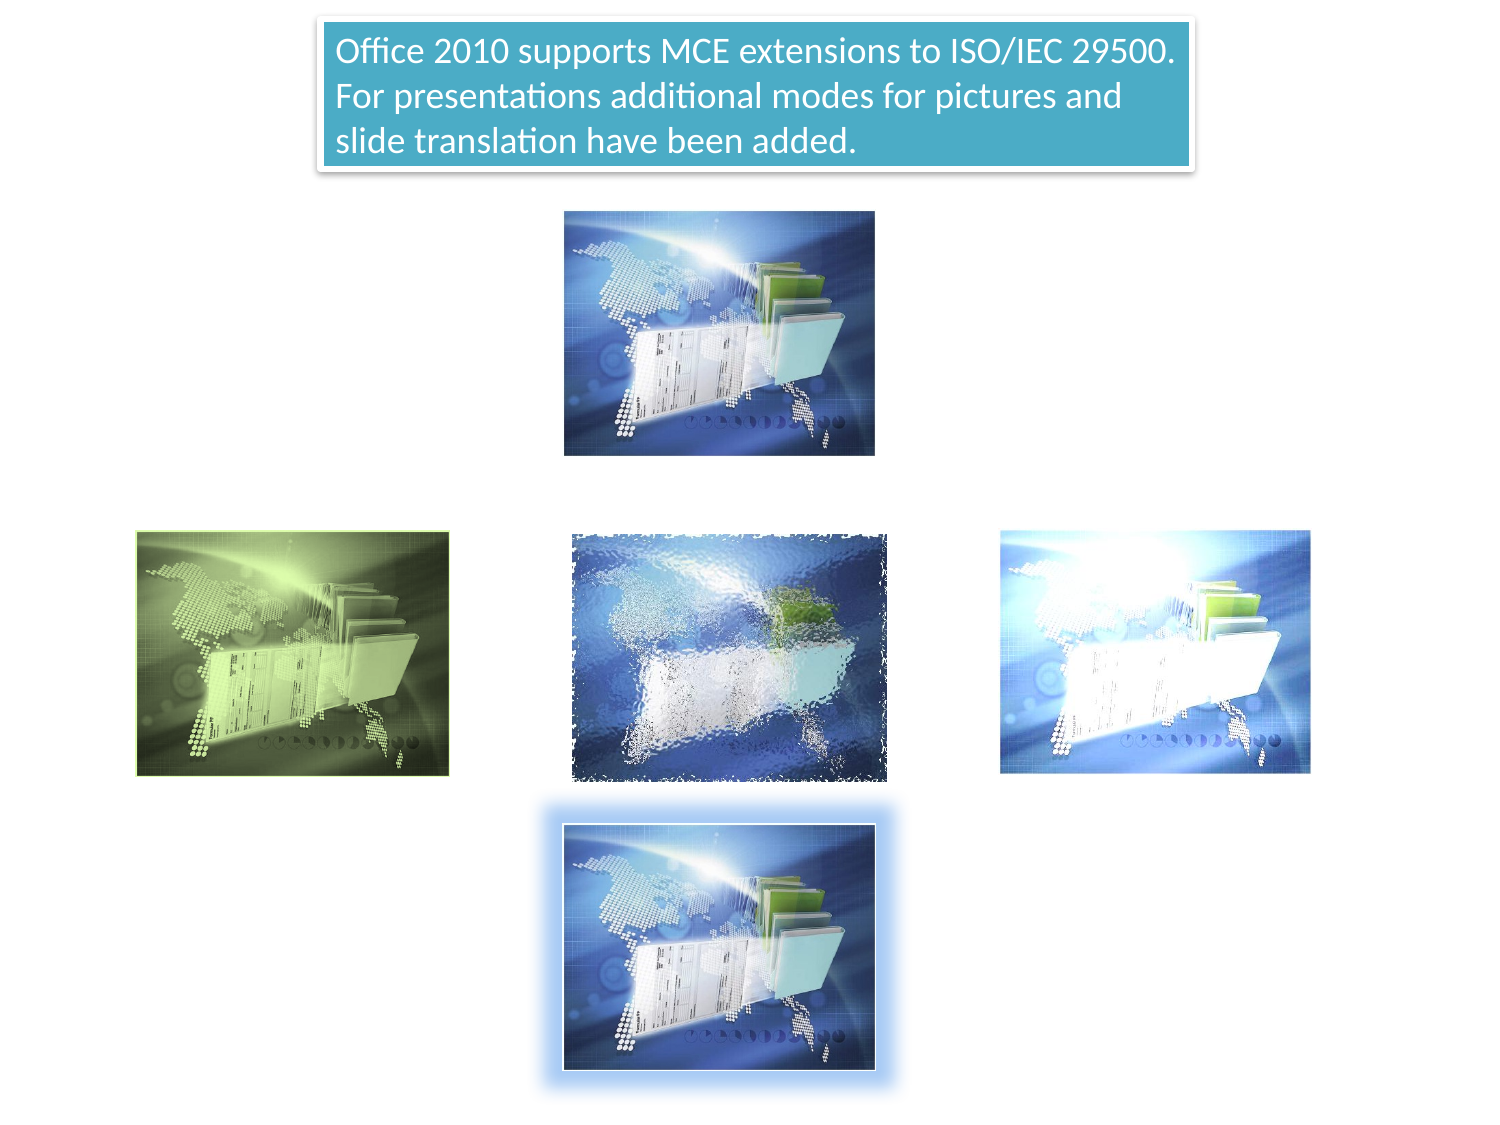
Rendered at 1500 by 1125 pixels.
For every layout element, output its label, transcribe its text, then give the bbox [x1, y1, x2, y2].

text_box Office 2010 supports MCE extensions to ISO/IEC 29500. For presentations additional modes for pictures and slide translation have been added. [317, 16, 1195, 172]
picture [561, 208, 877, 457]
picture [997, 527, 1312, 776]
picture [572, 534, 887, 782]
picture [135, 529, 450, 778]
picture [561, 823, 877, 1071]
